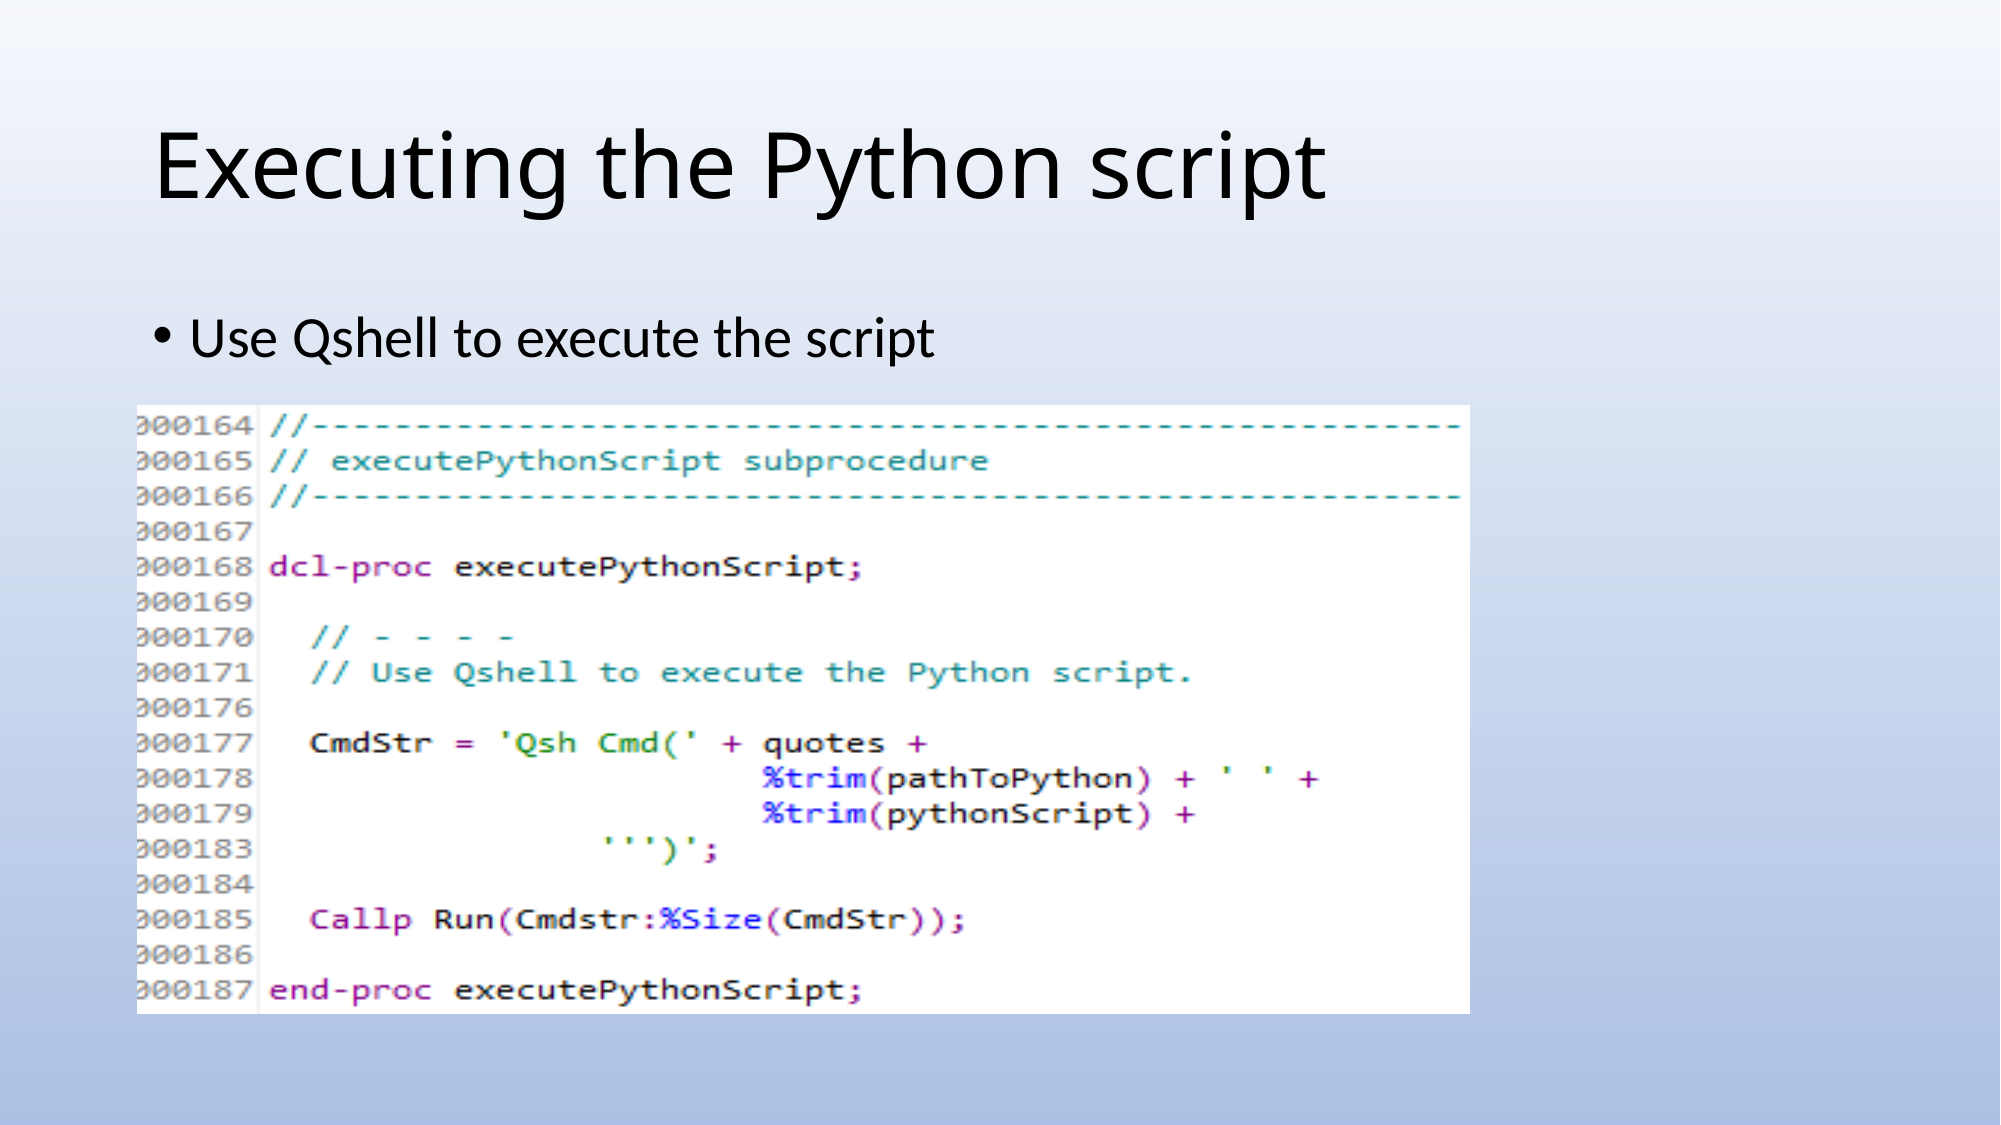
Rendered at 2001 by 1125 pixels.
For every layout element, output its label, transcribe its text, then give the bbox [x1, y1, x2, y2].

title Executing the Python script [137, 59, 1863, 278]
picture [137, 405, 1470, 1014]
list Use Qshell to execute the script [137, 299, 1863, 1014]
